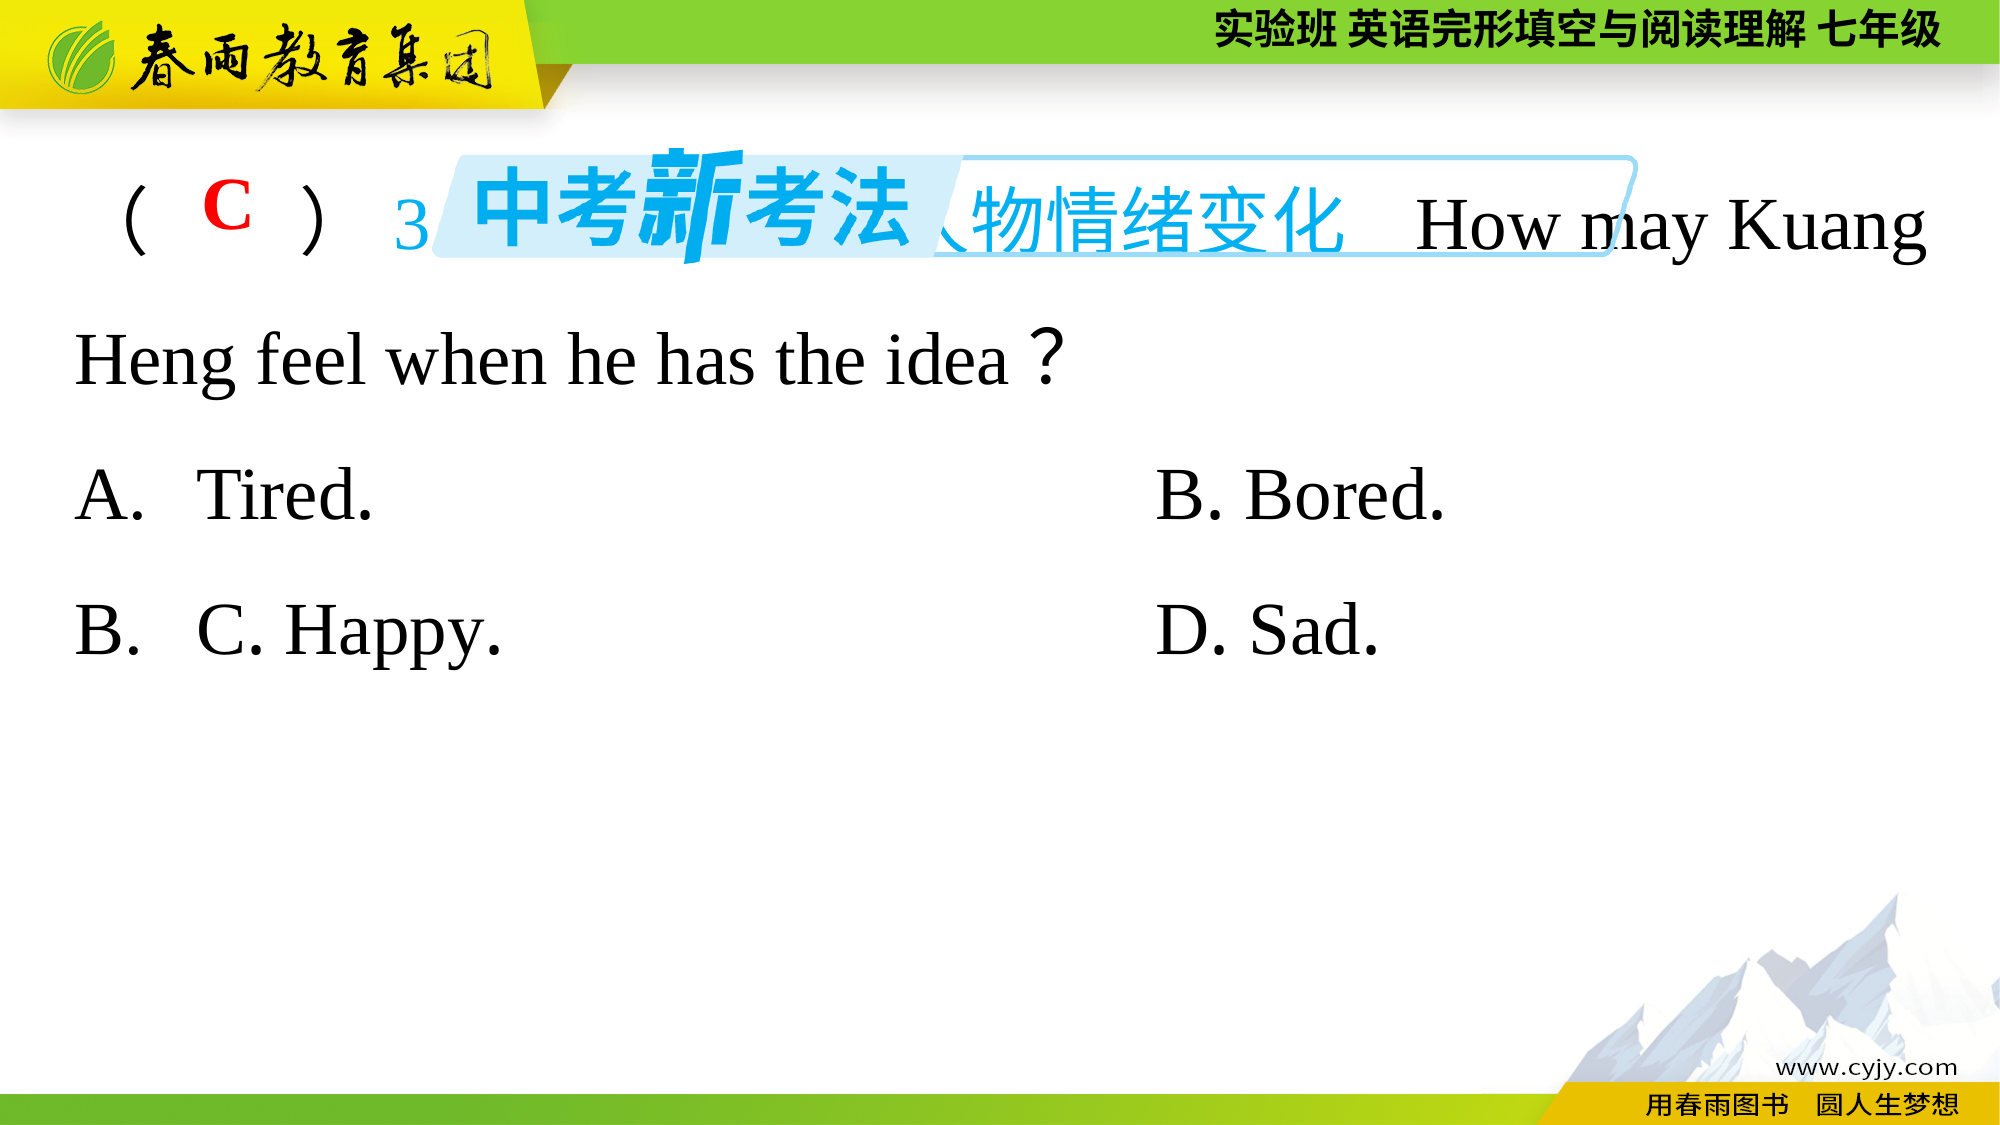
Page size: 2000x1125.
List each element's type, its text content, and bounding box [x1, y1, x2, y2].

list （ ）3. 推断人物情绪变化 How may Kuang Heng feel when he has the idea？ Tired. B. Bored. C. Happy. D. Sad. [59, 122, 1944, 723]
text_box C [186, 146, 271, 252]
picture [0, 0, 2000, 1125]
